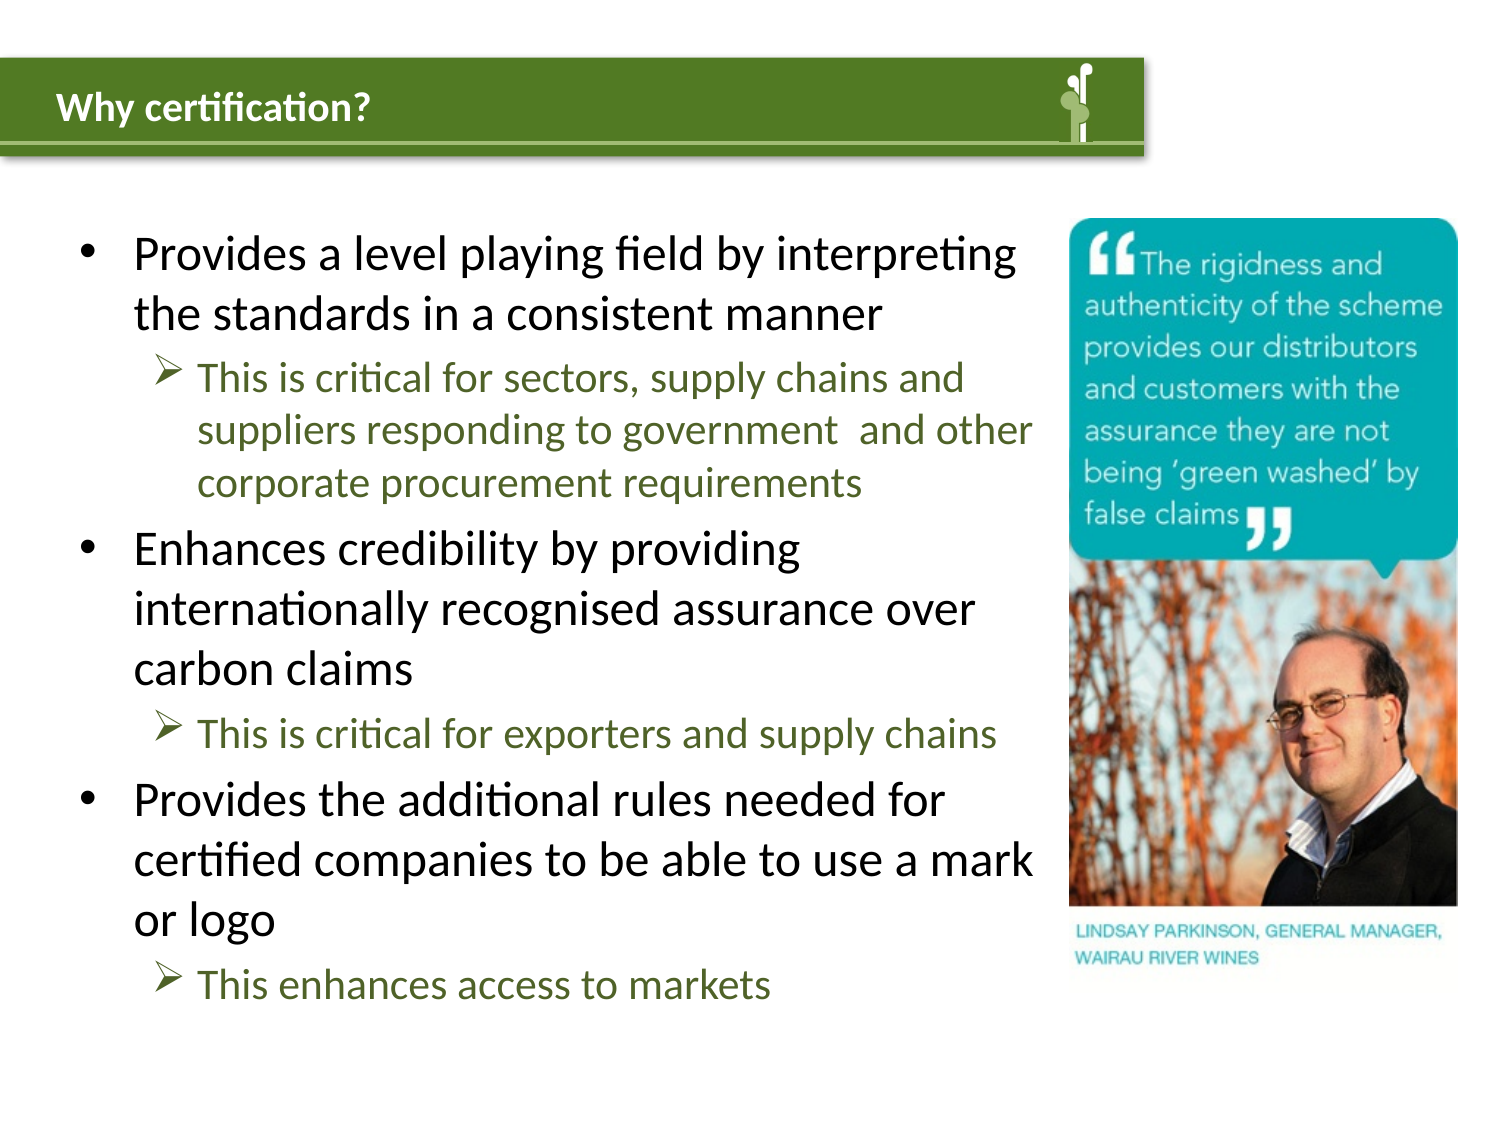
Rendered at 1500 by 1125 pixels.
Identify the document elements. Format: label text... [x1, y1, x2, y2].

list Provides a level playing field by interpreting the standards in a consistent manner This is critical for sectors, supply chains and suppliers responding to government and other corporate procurement requirements Enhances credibility by providing internationally recognised assurance over carbon claims This is critical for exporters and supply chains Provides the additional rules needed for certified companies to be able to use a mark or logo This enhances access to markets [64, 212, 1060, 1024]
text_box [0, 57, 1145, 157]
picture [1068, 218, 1458, 993]
